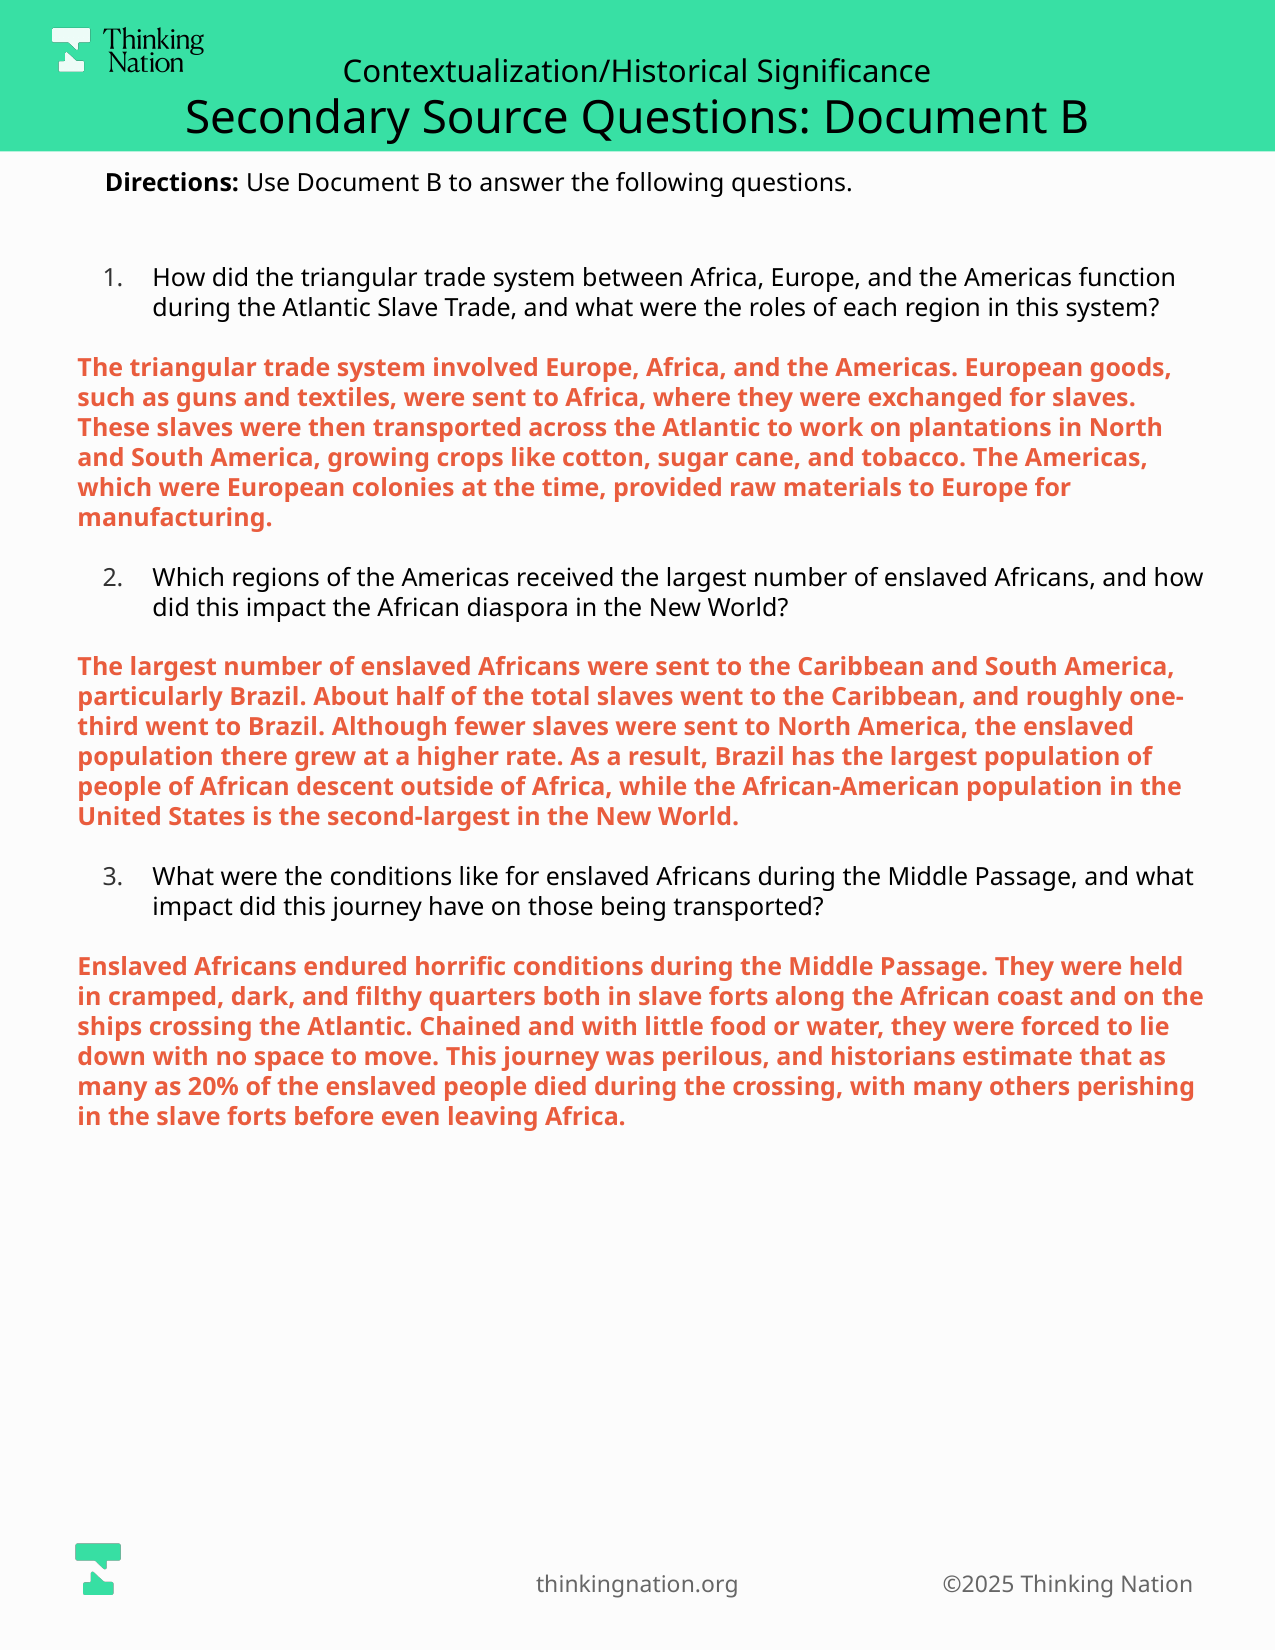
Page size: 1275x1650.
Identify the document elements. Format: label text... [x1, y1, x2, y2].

picture [62, 1533, 134, 1605]
text_box ©2025 Thinking Nation [907, 1553, 1210, 1605]
picture [35, 13, 210, 87]
text_box How did the triangular trade system between Africa, Europe, and the Americas function during the Atlantic Slave Trade, and what were the roles of each region in this system? The triangular trade system involved Europe, Africa, and the Americas. European goods, such as guns and textiles, were sent to Africa, where they were exchanged for slaves. These slaves were then transported across the Atlantic to work on plantations in North and South America, growing crops like cotton, sugar cane, and tobacco. The Americas, which were European colonies at the time, provided raw materials to Europe for manufacturing. Which regions of the Americas received the largest number of enslaved Africans, and how did this impact the African diaspora in the New World? The largest number of enslaved Africans were sent to the Caribbean and South America, particularly Brazil. About half of the total slaves went to the Caribbean, and roughly one-third went to Brazil. Although fewer slaves were sent to North America, the enslaved population there grew at a higher rate. As a result, Brazil has the largest population of people of African descent outside of Africa, while the African-American population in the United States is the second-largest in the New World. What were the conditions like for enslaved Africans during the Middle Passage, and what impact did this journey have on those being transported? Enslaved Africans endured horrific conditions during the Middle Passage. They were held in cramped, dark, and filthy quarters both in slave forts along the African coast and on the ships crossing the Atlantic. Chained and with little food or water, they were forced to lie down with no space to move. This journey was perilous, and historians estimate that as many as 20% of the enslaved people died during the crossing, with many others perishing in the slave forts before even leaving Africa. [62, 246, 1224, 1145]
text_box Directions: Use Document B to answer the following questions. [89, 151, 1186, 212]
text_box thinkingnation.org [486, 1553, 789, 1605]
text_box Contextualization/Historical Significance Secondary Source Questions: Document B [0, 0, 1275, 152]
